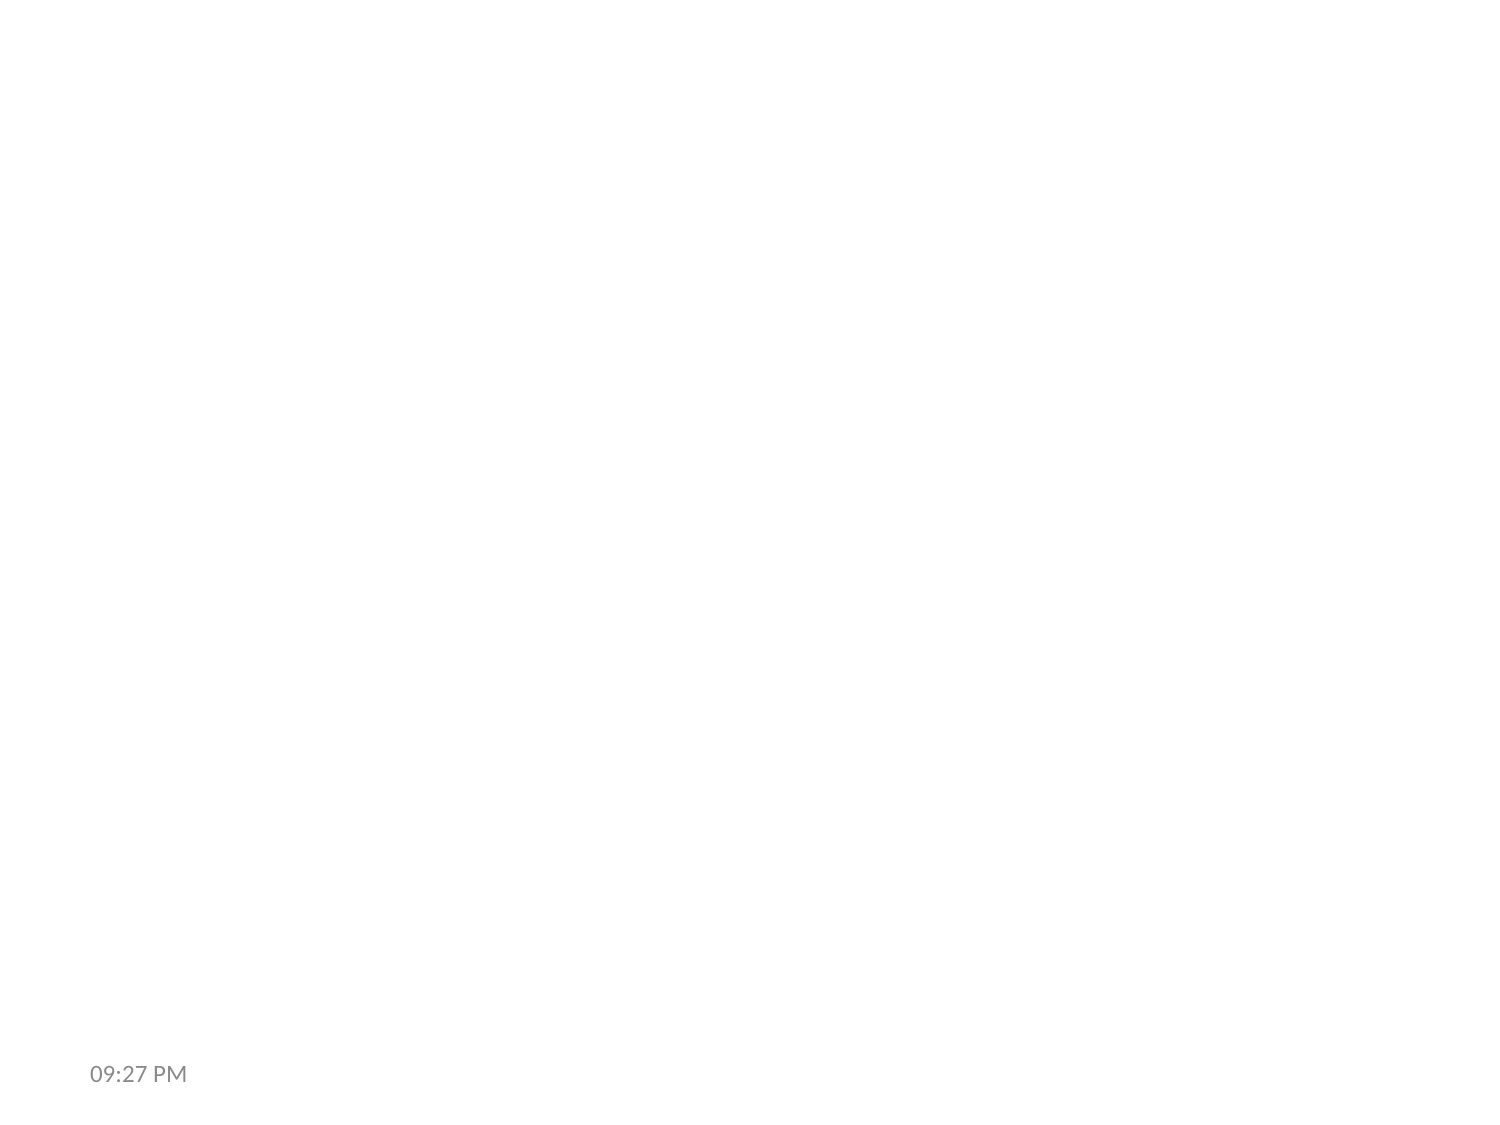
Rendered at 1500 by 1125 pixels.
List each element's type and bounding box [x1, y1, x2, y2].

slide_number [75, 1042, 425, 1103]
